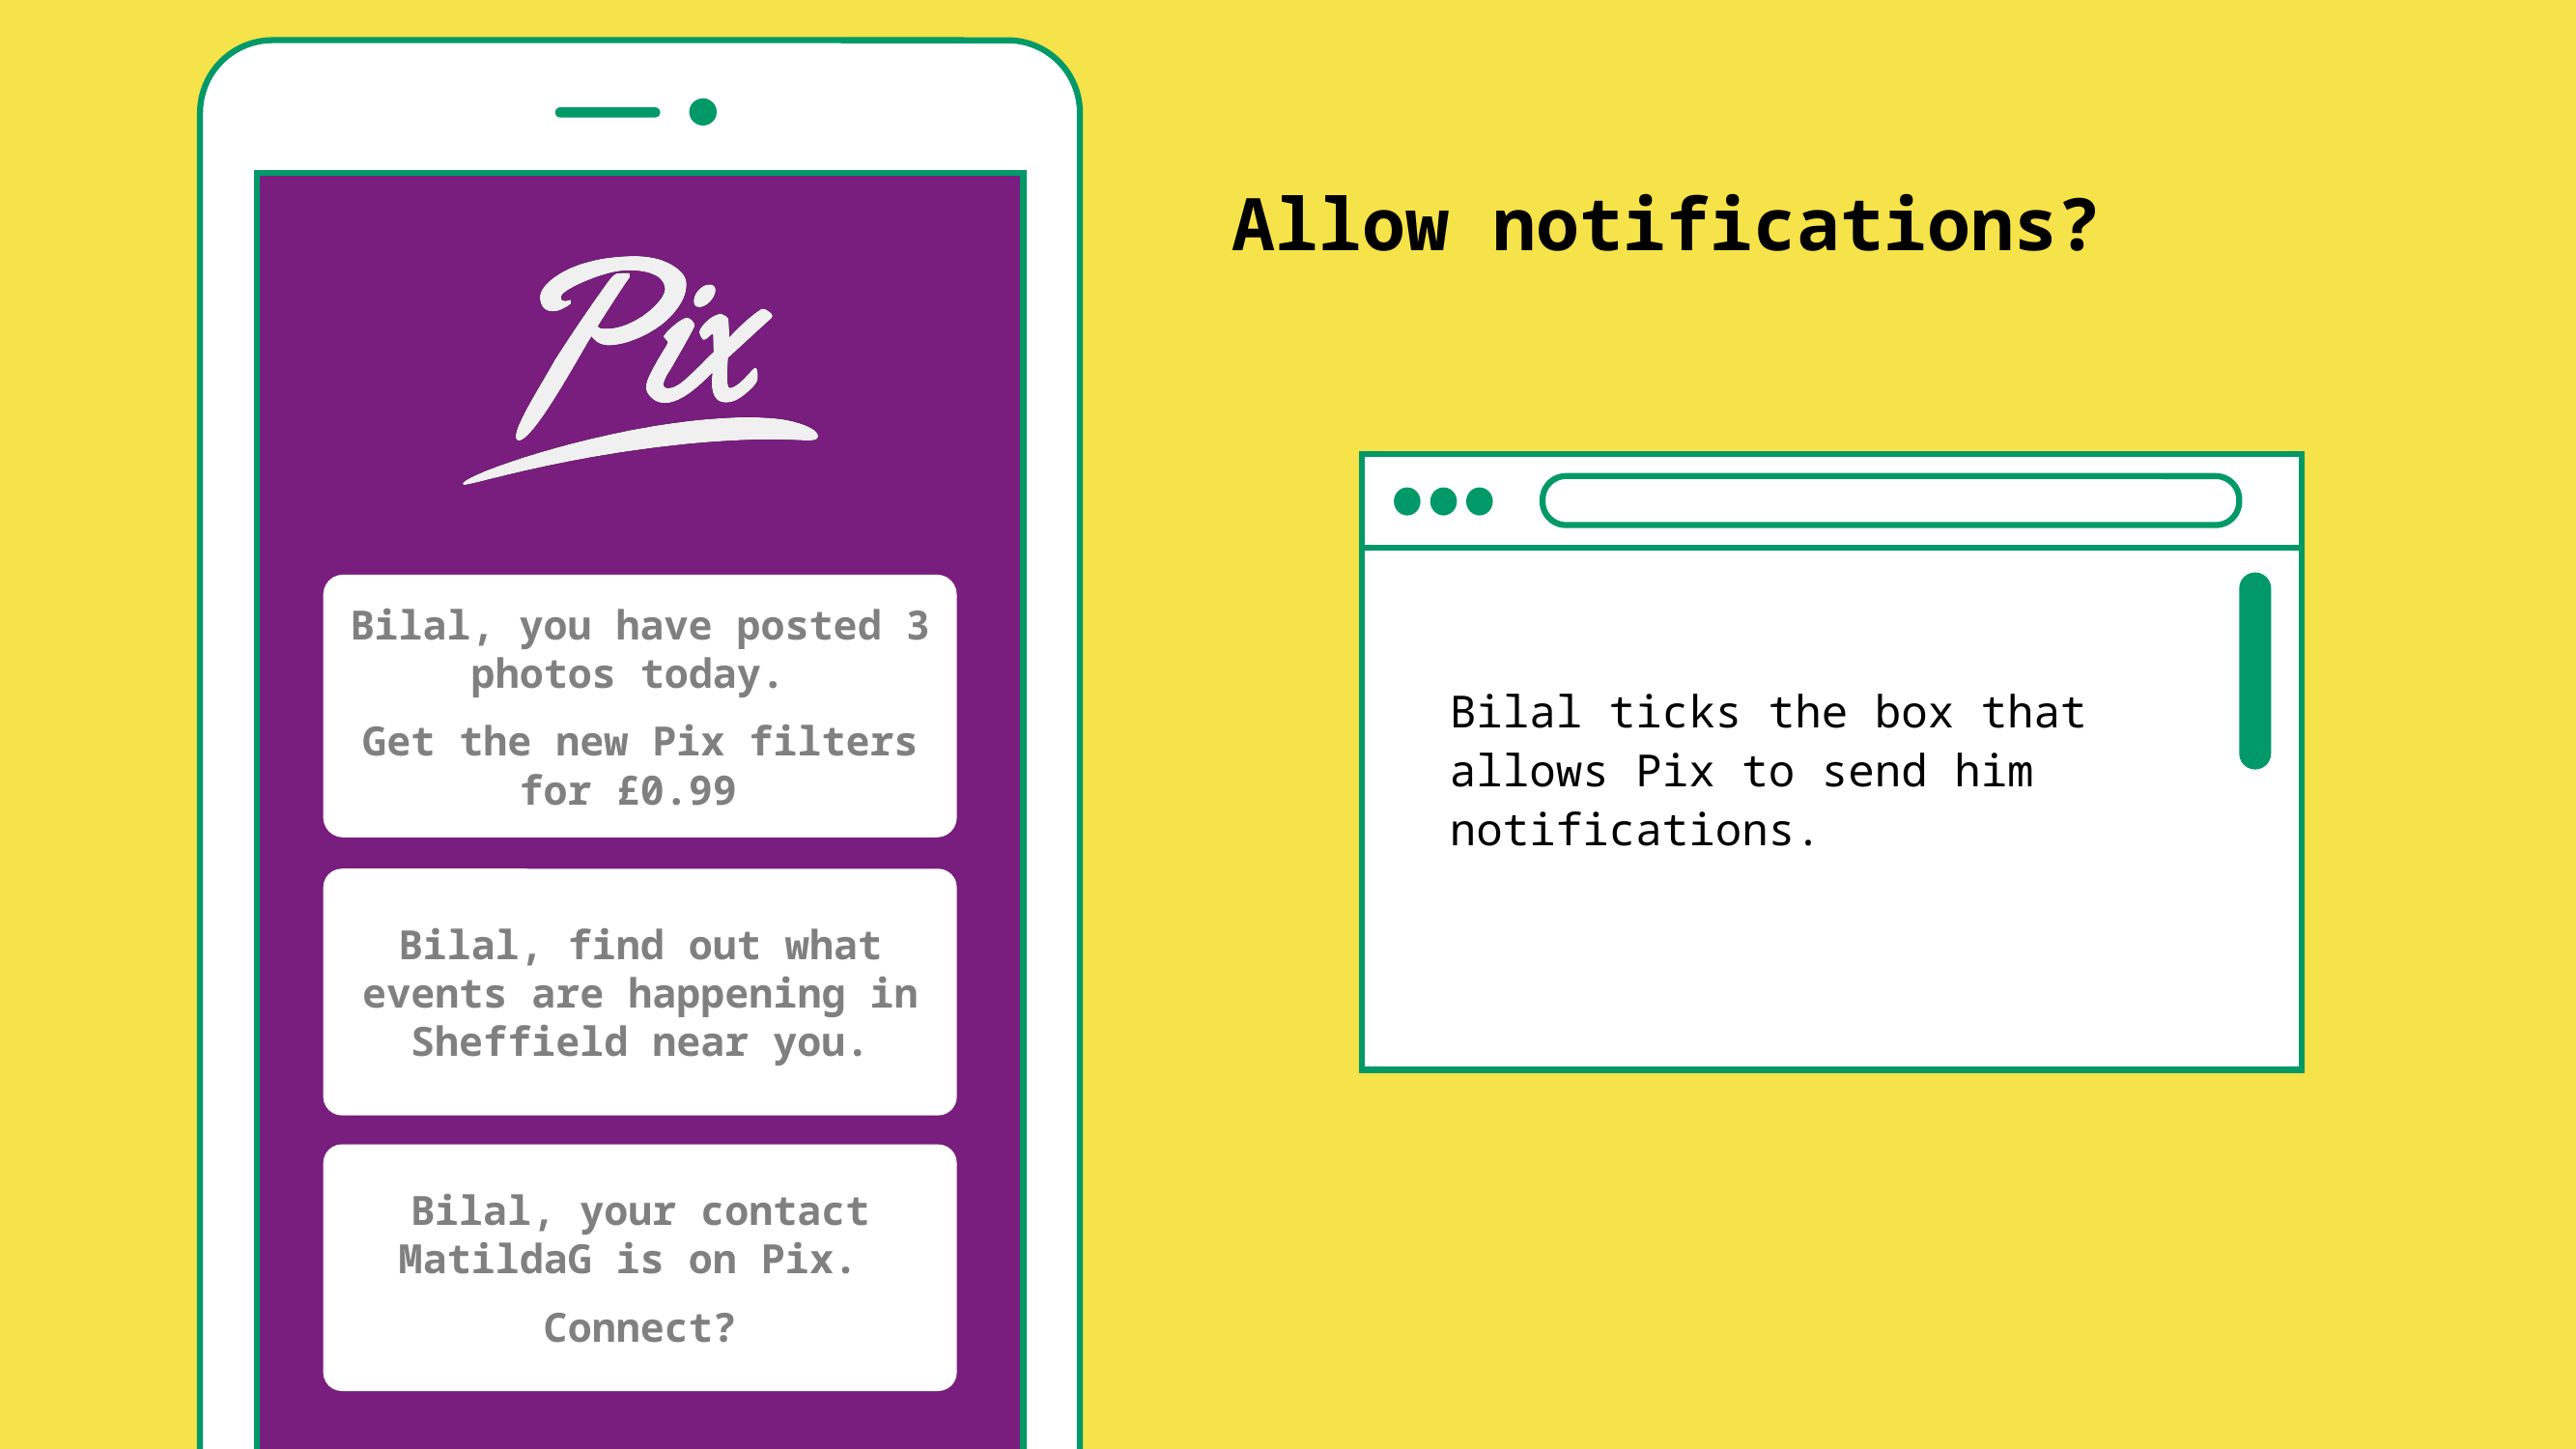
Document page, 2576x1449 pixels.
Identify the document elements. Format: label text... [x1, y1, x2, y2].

text_box Allow notifications? [1217, 171, 2389, 255]
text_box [323, 574, 957, 838]
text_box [323, 1144, 957, 1391]
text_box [200, 40, 1081, 1449]
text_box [323, 868, 957, 1116]
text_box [1362, 453, 2303, 1070]
picture [463, 256, 818, 485]
